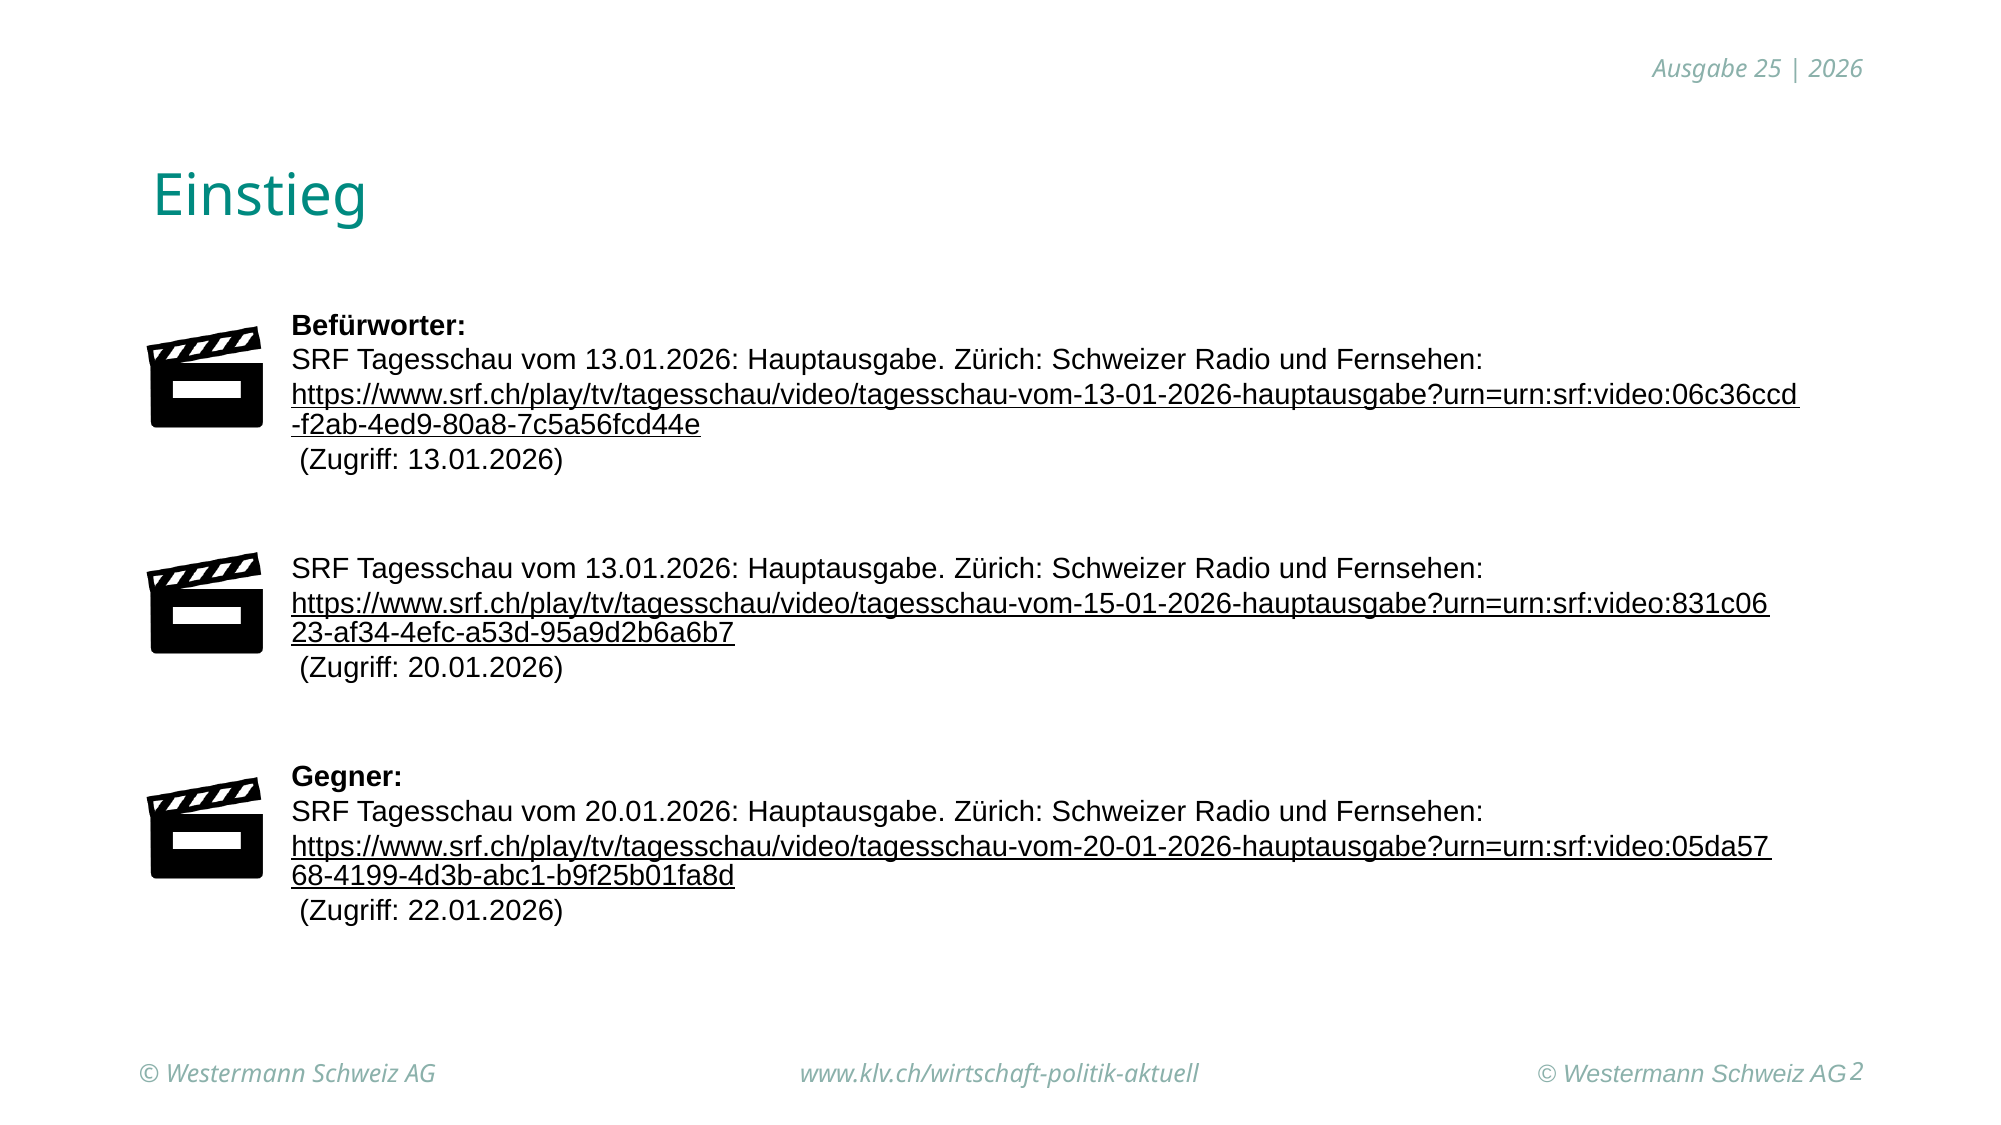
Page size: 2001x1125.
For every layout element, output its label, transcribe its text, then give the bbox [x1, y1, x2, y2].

text_box Befürworter: SRF Tagesschau vom 13.01.2026: Hauptausgabe. Zürich: Schweizer Radio und Fernsehen: https://www.srf.ch/play/tv/tagesschau/video/tagesschau-vom-13-01-2026-hauptausgabe?urn=urn:srf:video:06c36ccd-f2ab-4ed9-80a8-7c5a56fcd44e (Zugriff: 13.01.2026) [276, 300, 1823, 454]
picture [137, 760, 272, 896]
picture [137, 535, 272, 670]
text_box SRF Tagesschau vom 13.01.2026: Hauptausgabe. Zürich: Schweizer Radio und Fernsehen: https://www.srf.ch/play/tv/tagesschau/video/tagesschau-vom-15-01-2026-hauptausgabe?urn=urn:srf:video:831c0623-af34-4efc-a53d-95a9d2b6a6b7 (Zugriff: 20.01.2026) [276, 541, 1799, 662]
text_box Gegner: SRF Tagesschau vom 20.01.2026: Hauptausgabe. Zürich: Schweizer Radio und Fernsehen: https://www.srf.ch/play/tv/tagesschau/video/tagesschau-vom-20-01-2026-hauptausgabe?urn=urn:srf:video:05da5768-4199-4d3b-abc1-b9f25b01fa8d (Zugriff: 22.01.2026) [276, 749, 1799, 905]
picture [137, 309, 272, 444]
text_box © Westermann Schweiz AG [1204, 1042, 1863, 1103]
text_box Einstieg [137, 92, 1863, 300]
